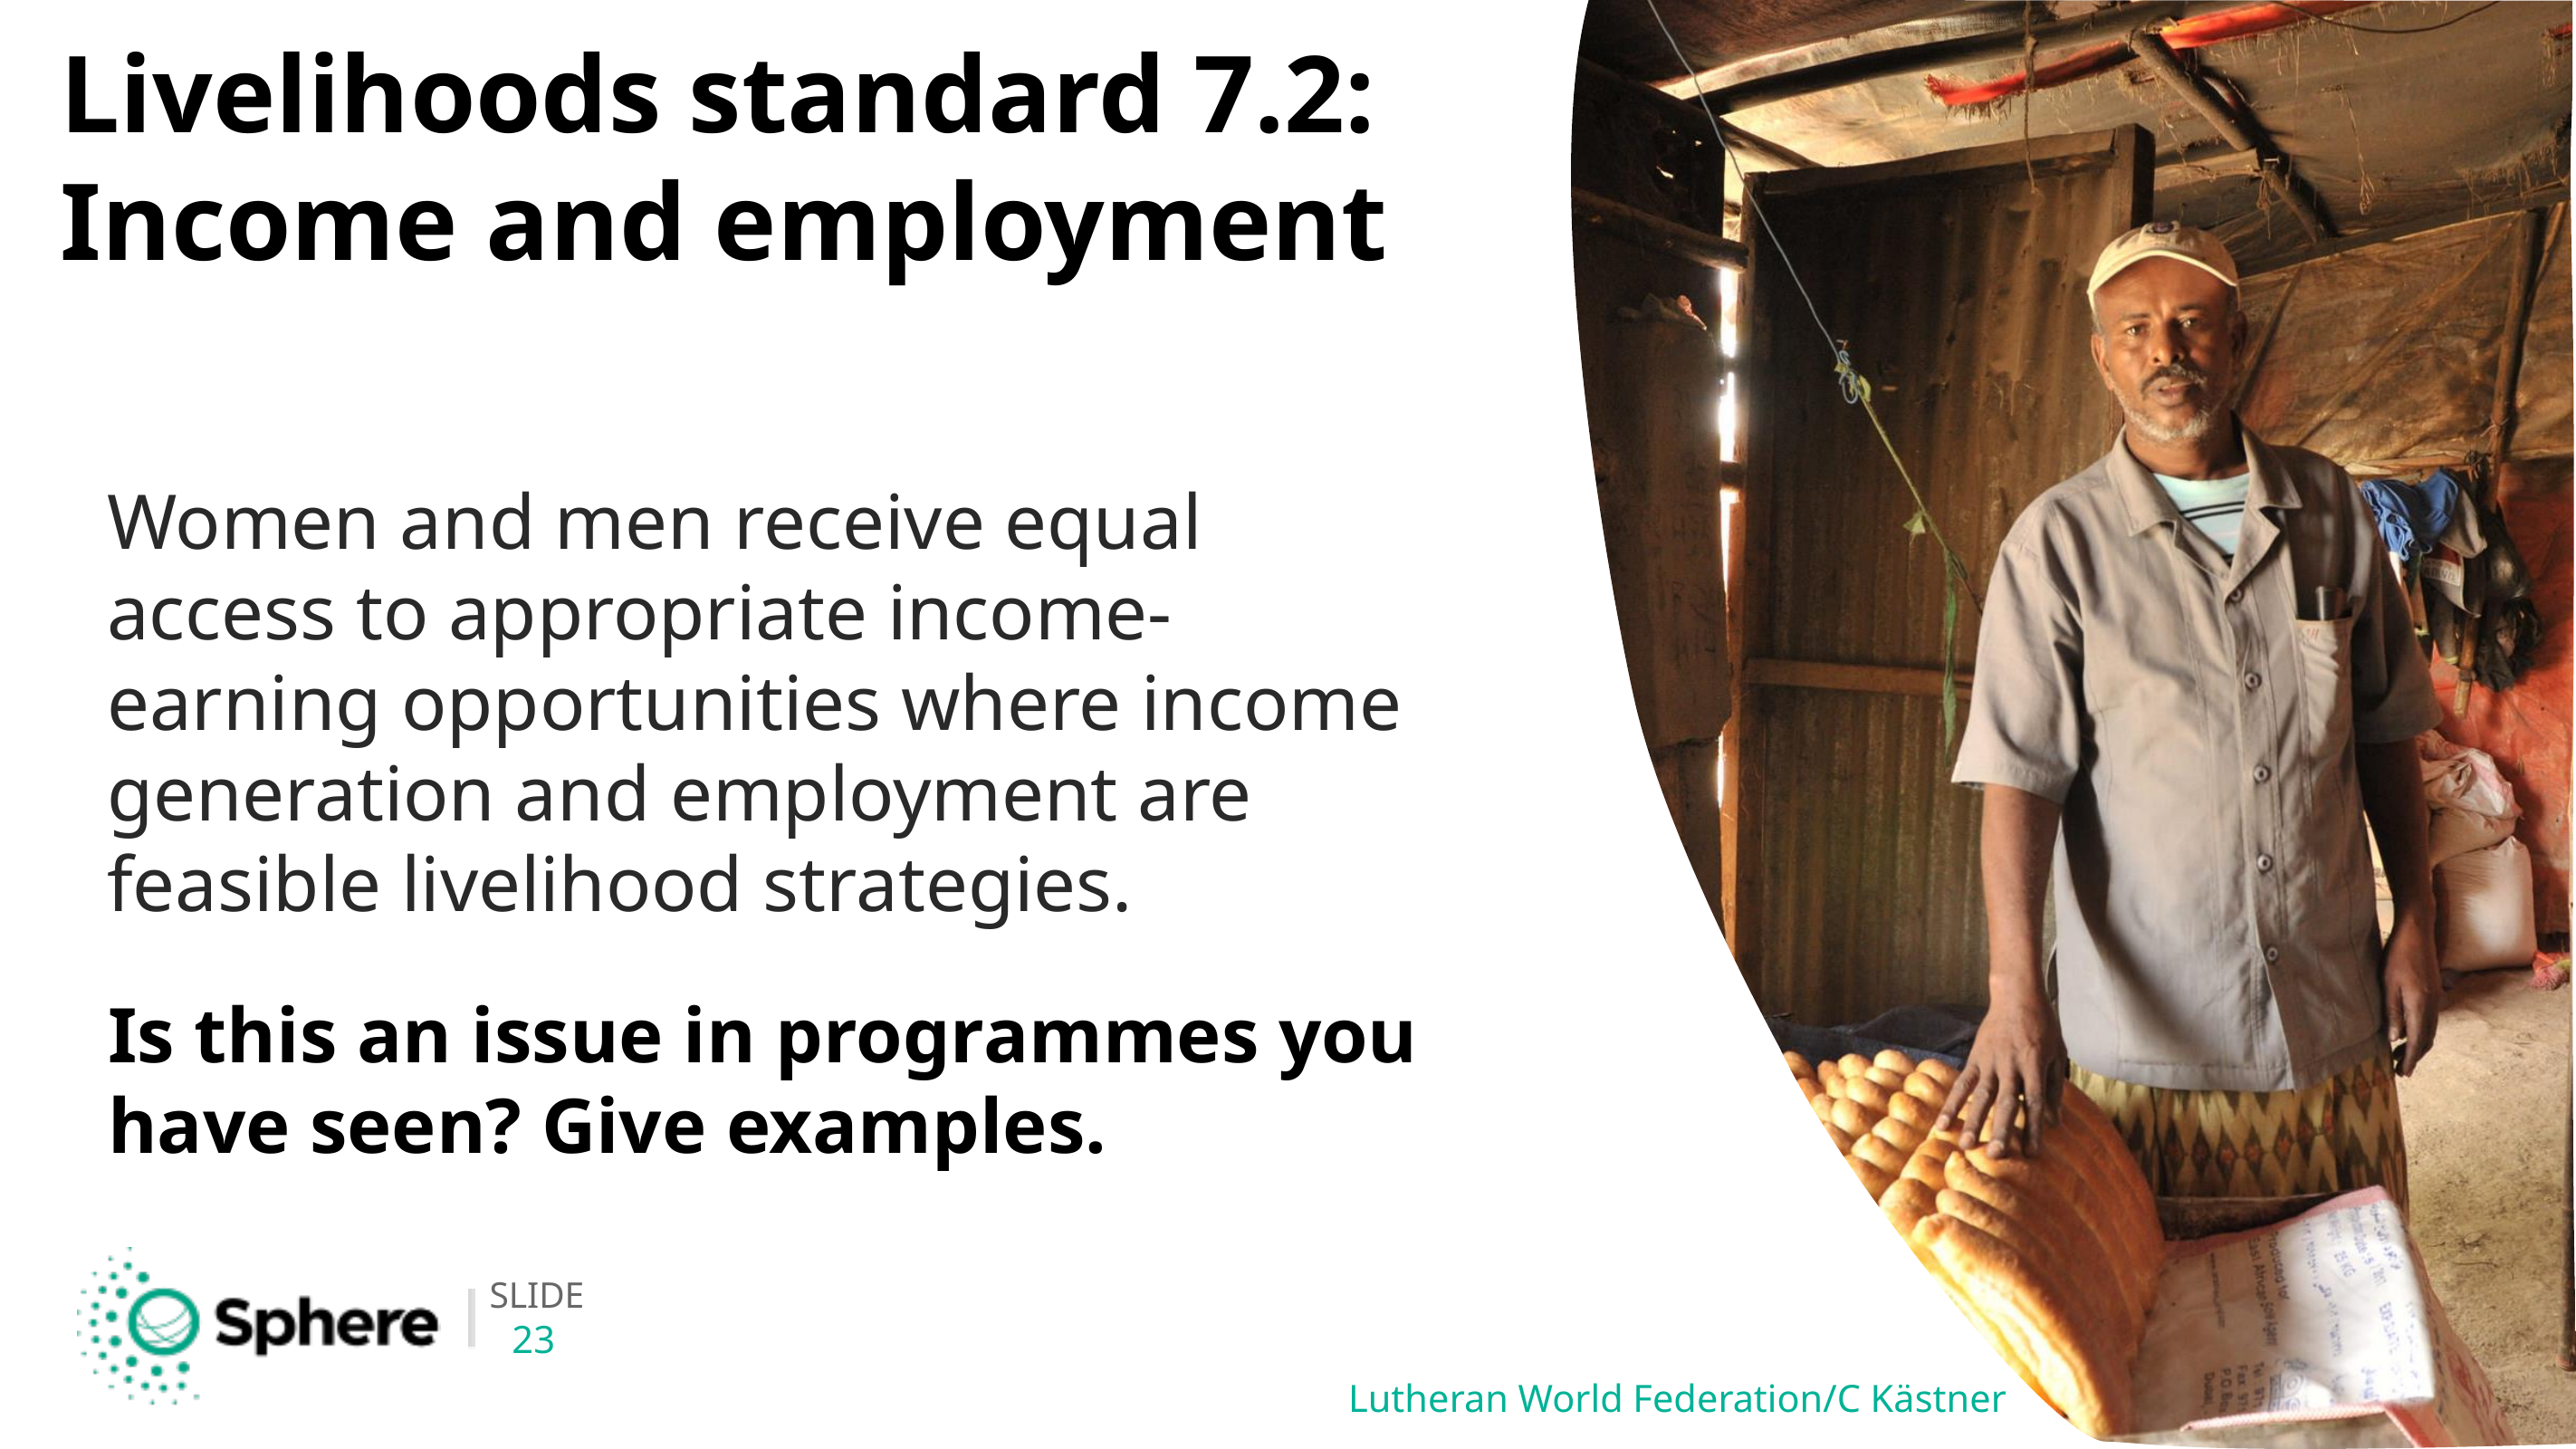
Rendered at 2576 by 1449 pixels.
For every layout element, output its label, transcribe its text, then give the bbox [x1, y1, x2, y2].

picture [468, 1289, 479, 1349]
slide_number 23 [503, 1307, 568, 1369]
text_box Is this an issue in programmes you have seen? Give examples. [100, 980, 1475, 1176]
list Women and men receive equal access to appropriate income-earning opportunities where income generation and employment are feasible livelihood strategies. [99, 465, 1441, 1101]
list Lutheran World Federation/C Kästner [1340, 1367, 1566, 1428]
picture [1570, 0, 2576, 1449]
picture [77, 1247, 441, 1407]
title Livelihoods standard 7.2: Income and employment [52, 18, 1408, 315]
